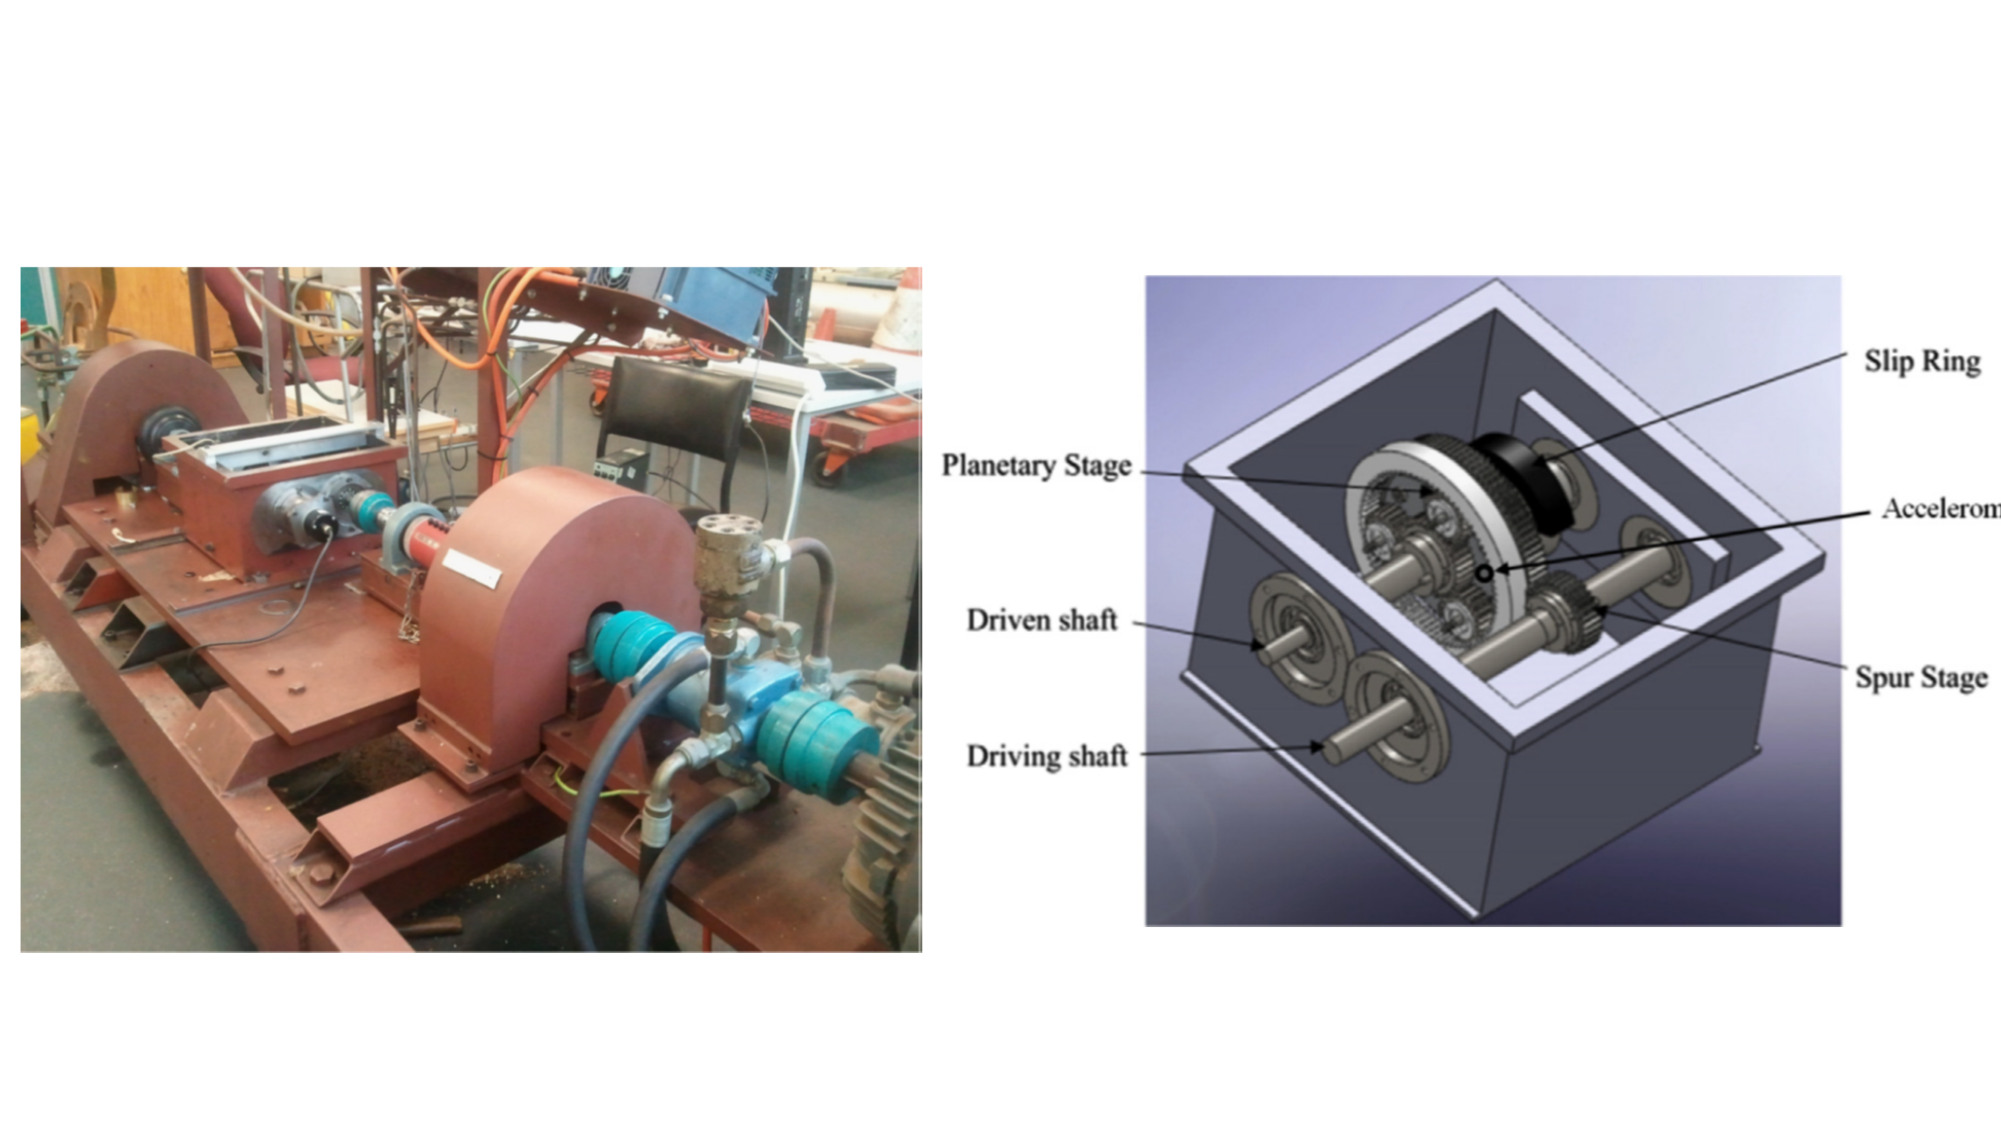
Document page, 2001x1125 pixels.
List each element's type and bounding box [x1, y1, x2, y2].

picture [0, 257, 2001, 953]
